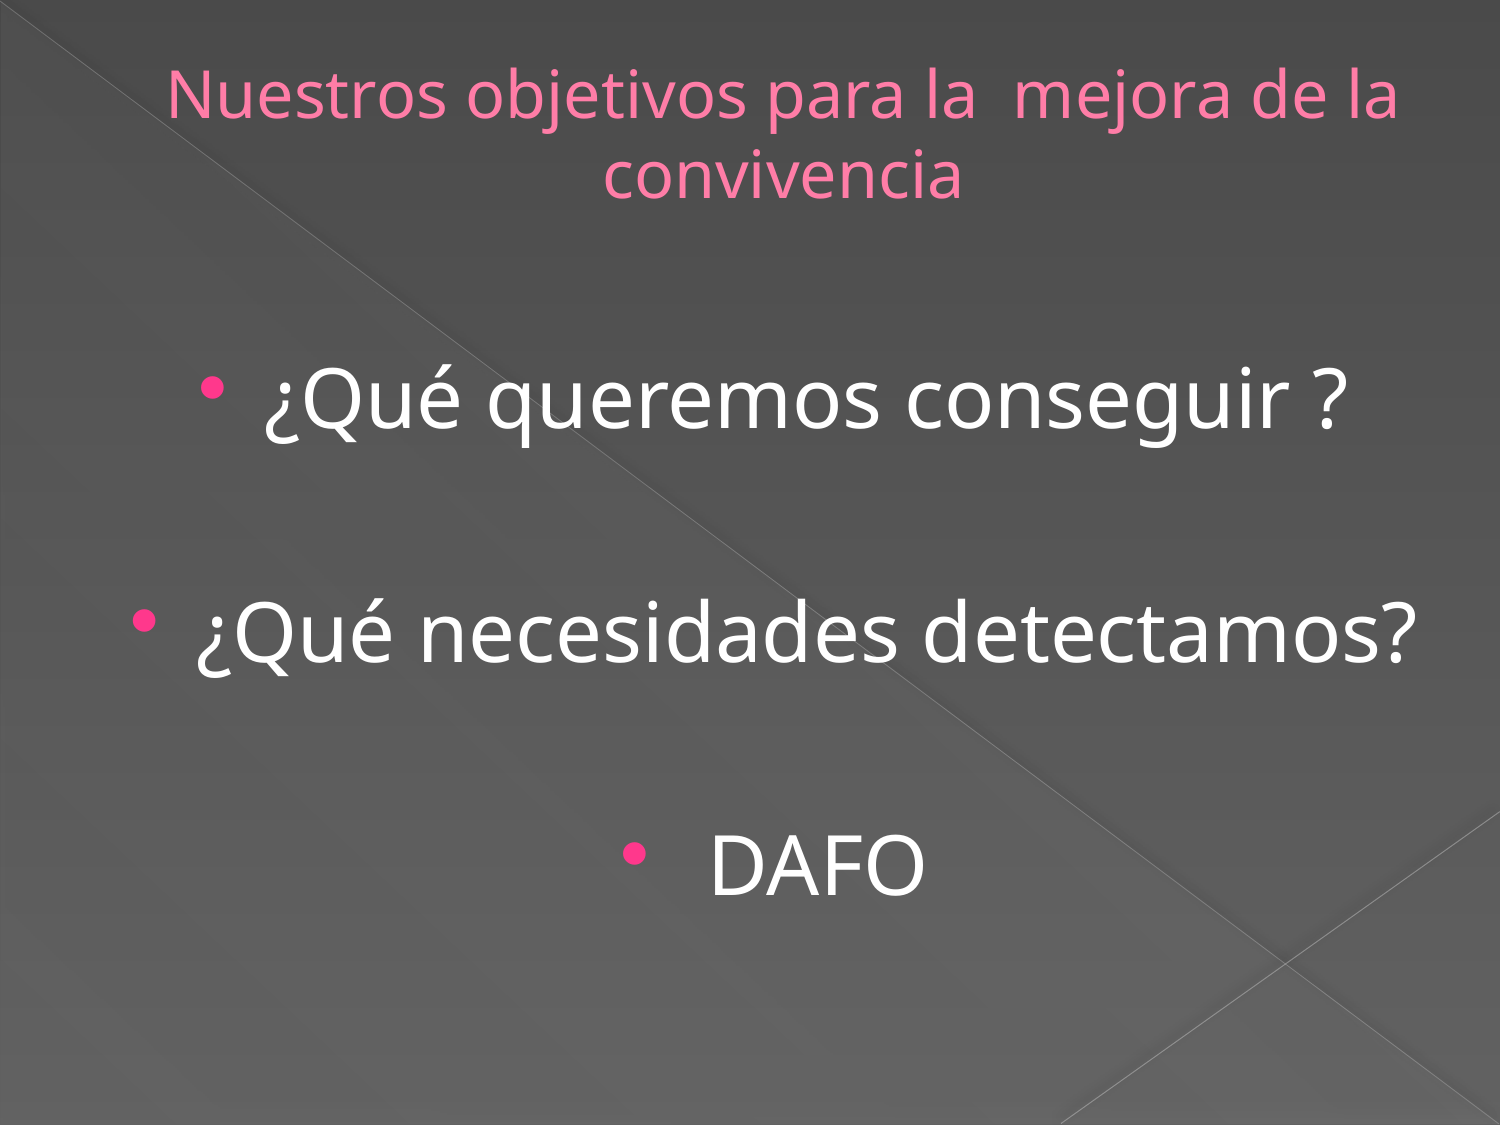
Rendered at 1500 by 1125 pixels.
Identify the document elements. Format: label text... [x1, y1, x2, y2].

list ¿Qué queremos conseguir ? ¿Qué necesidades detectamos? DAFO [40, 337, 1500, 1060]
title Nuestros objetivos para la mejora de la convivencia [75, 43, 1425, 220]
